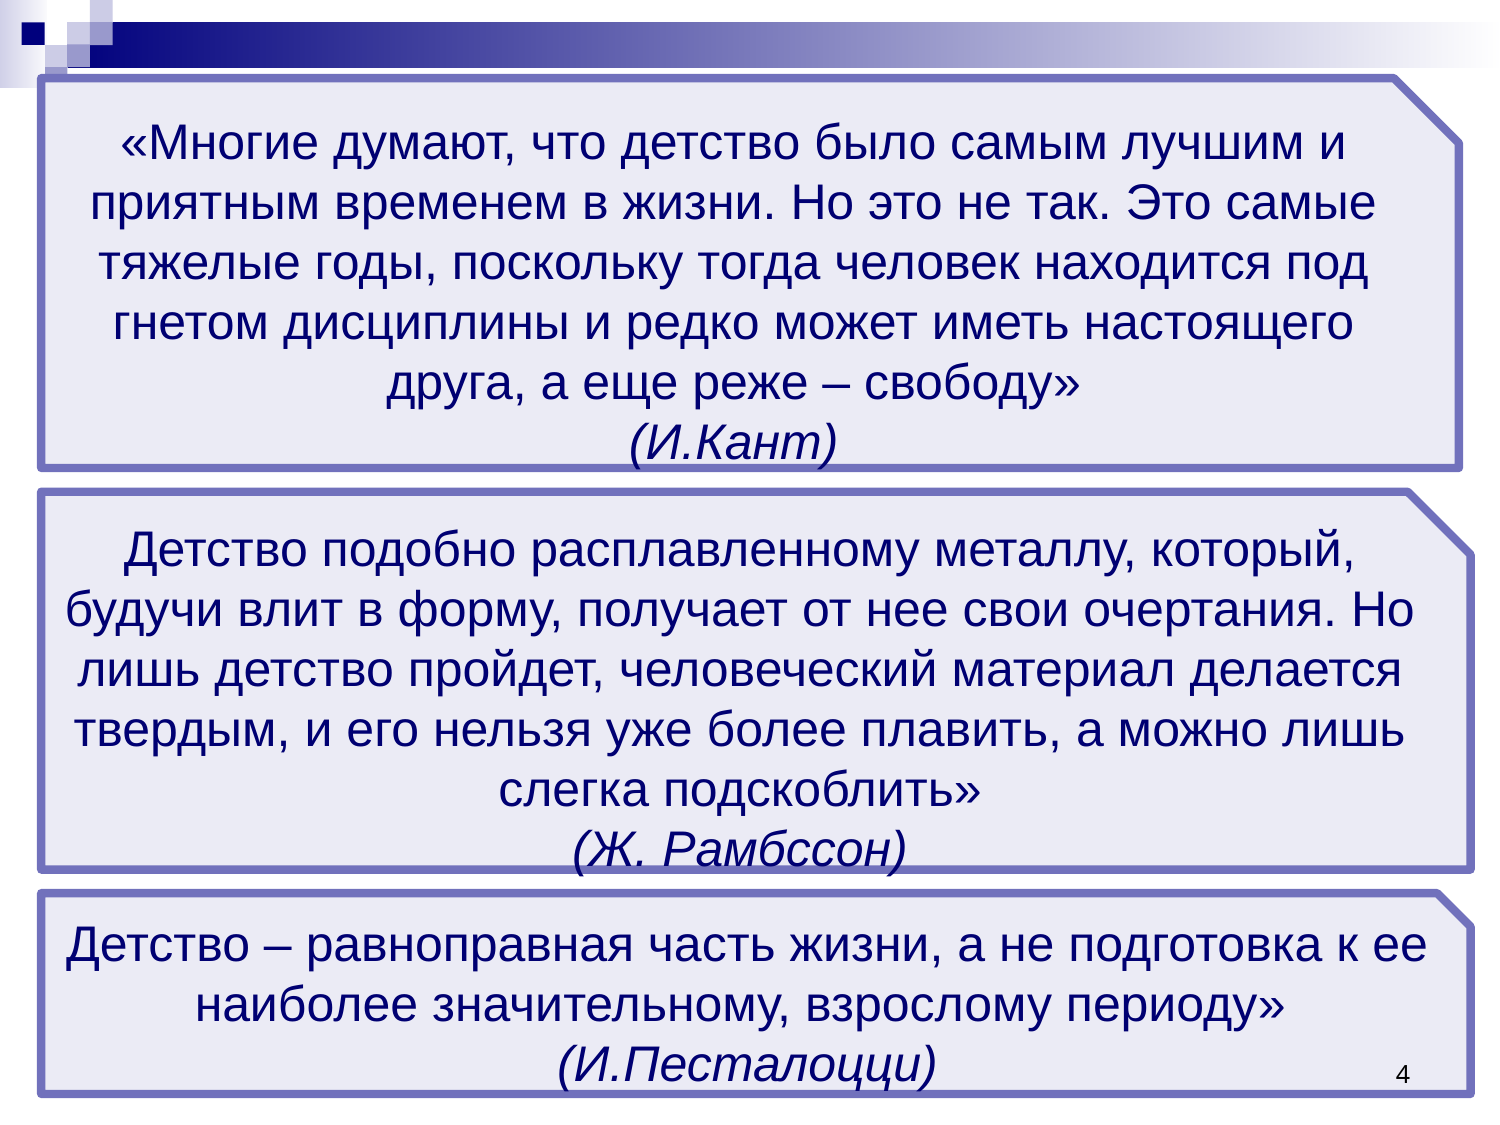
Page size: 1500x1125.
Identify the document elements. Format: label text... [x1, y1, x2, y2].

footer Попова Ирина Александровна МОУ "Чергинская СОШ" [512, 1097, 988, 1101]
slide_number 4 [1074, 1024, 1426, 1101]
text_box «Многие думают, что детство было самым лучшим и приятным временем в жизни. Но это не так. Это самые тяжелые годы, поскольку тогда человек находится под гнетом дисциплины и редко может иметь настоящего друга, а еще реже – свободу» (И.Кант) [39, 76, 1461, 471]
text_box Детство – равноправная часть жизни, а не подготовка к ее наиболее значительному, взрослому периоду» (И.Песталоцци) [39, 891, 1473, 1097]
text_box Детство подобно расплавленному металлу, который, будучи влит в форму, получает от нее свои очертания. Но лишь детство пройдет, человеческий материал делается твердым, и его нельзя уже более плавить, а можно лишь слегка подскоблить» (Ж. Рамбссон) [39, 489, 1473, 872]
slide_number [74, 1097, 426, 1103]
